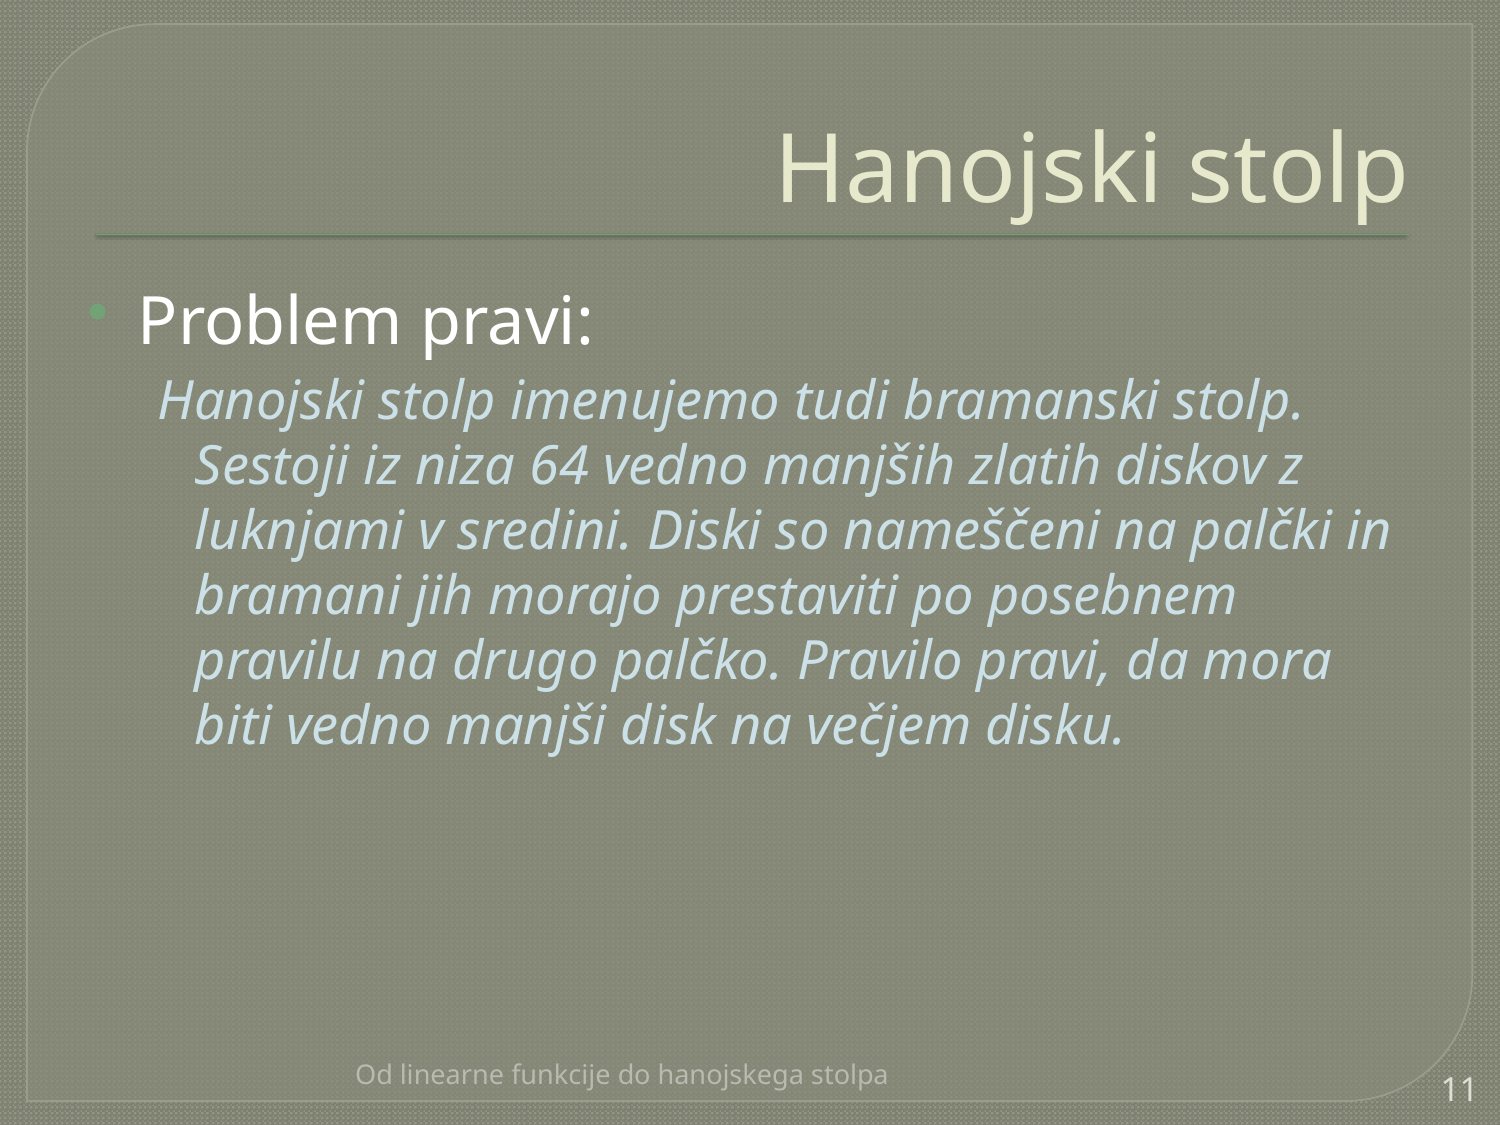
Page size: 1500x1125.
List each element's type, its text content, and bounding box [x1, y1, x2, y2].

list Problem pravi: Hanojski stolp imenujemo tudi bramanski stolp. Sestoji iz niza 64 vedno manjših zlatih diskov z luknjami v sredini. Diski so nameščeni na palčki in bramani jih morajo prestaviti po posebnem pravilu na drugo palčko. Pravilo pravi, da mora biti vedno manjši disk na večjem disku. [75, 270, 1425, 1013]
slide_number 11 [1417, 1068, 1494, 1114]
title Hanojski stolp [75, 41, 1425, 230]
footer Od linearne funkcije do hanojskega stolpa [212, 1050, 904, 1095]
